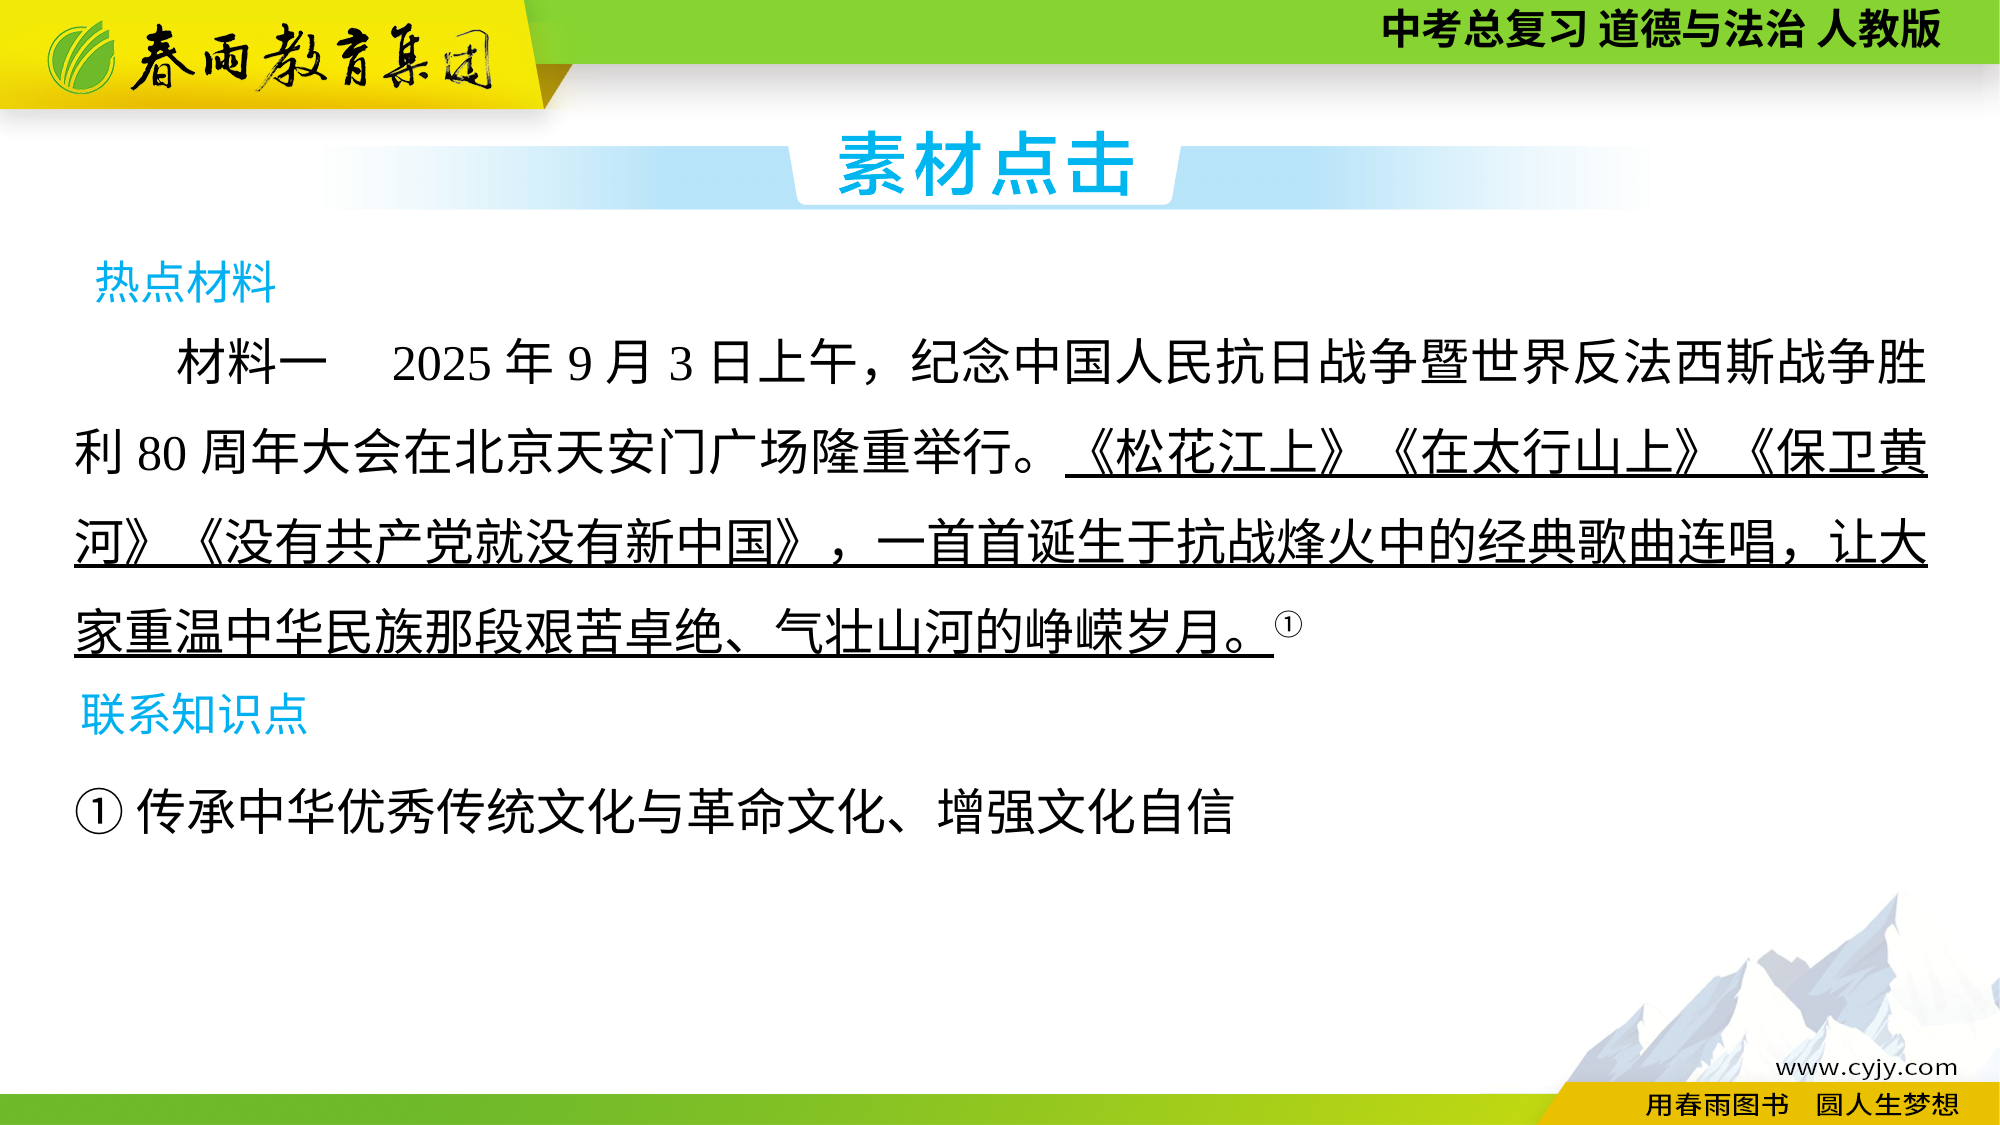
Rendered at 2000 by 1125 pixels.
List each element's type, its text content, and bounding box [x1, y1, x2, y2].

picture [0, 0, 2000, 1125]
text_box 热点材料 [79, 246, 293, 317]
list 材料一 2025年9月3日上午，纪念中国人民抗日战争暨世界反法西斯战争胜利80周年大会在北京天安门广场隆重举行。《松花江上》《在太行山上》《保卫黄河》《没有共产党就没有新中国》，一首首诞生于抗战烽火中的经典歌曲连唱，让大家重温中华民族那段艰苦卓绝、气壮山河的峥嵘岁月。① ①传承中华优秀传统文化与革命文化、增强文化自信 [59, 292, 1944, 854]
text_box 联系知识点 [65, 677, 325, 748]
